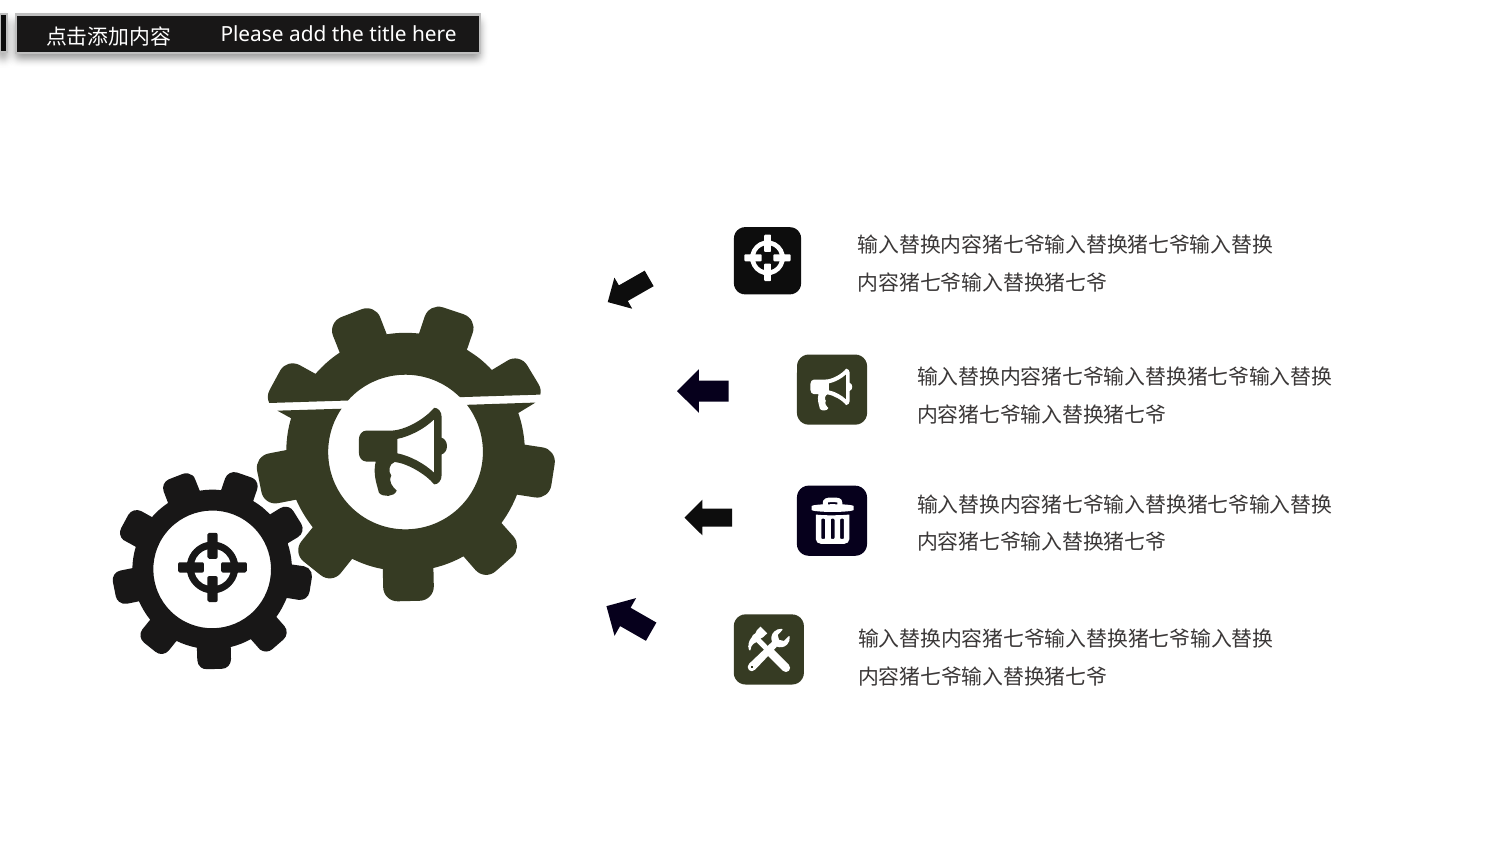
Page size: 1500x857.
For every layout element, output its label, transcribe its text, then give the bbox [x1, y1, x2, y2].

text_box 输入替换内容猪七爷输入替换猪七爷输入替换内容猪七爷输入替换猪七爷 [902, 471, 1347, 562]
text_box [268, 289, 549, 605]
text_box [683, 497, 733, 538]
text_box [677, 370, 729, 412]
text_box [112, 471, 313, 670]
text_box 输入替换内容猪七爷输入替换猪七爷输入替换内容猪七爷输入替换猪七爷 [843, 606, 1289, 696]
text_box 输入替换内容猪七爷输入替换猪七爷输入替换内容猪七爷输入替换猪七爷 [902, 344, 1347, 434]
text_box [607, 598, 656, 641]
text_box Please add the title here [205, 12, 472, 53]
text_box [733, 227, 868, 685]
text_box [606, 269, 656, 311]
text_box [15, 13, 481, 54]
text_box [0, 13, 8, 53]
text_box 输入替换内容猪七爷输入替换猪七爷输入替换内容猪七爷输入替换猪七爷 [843, 212, 1288, 302]
